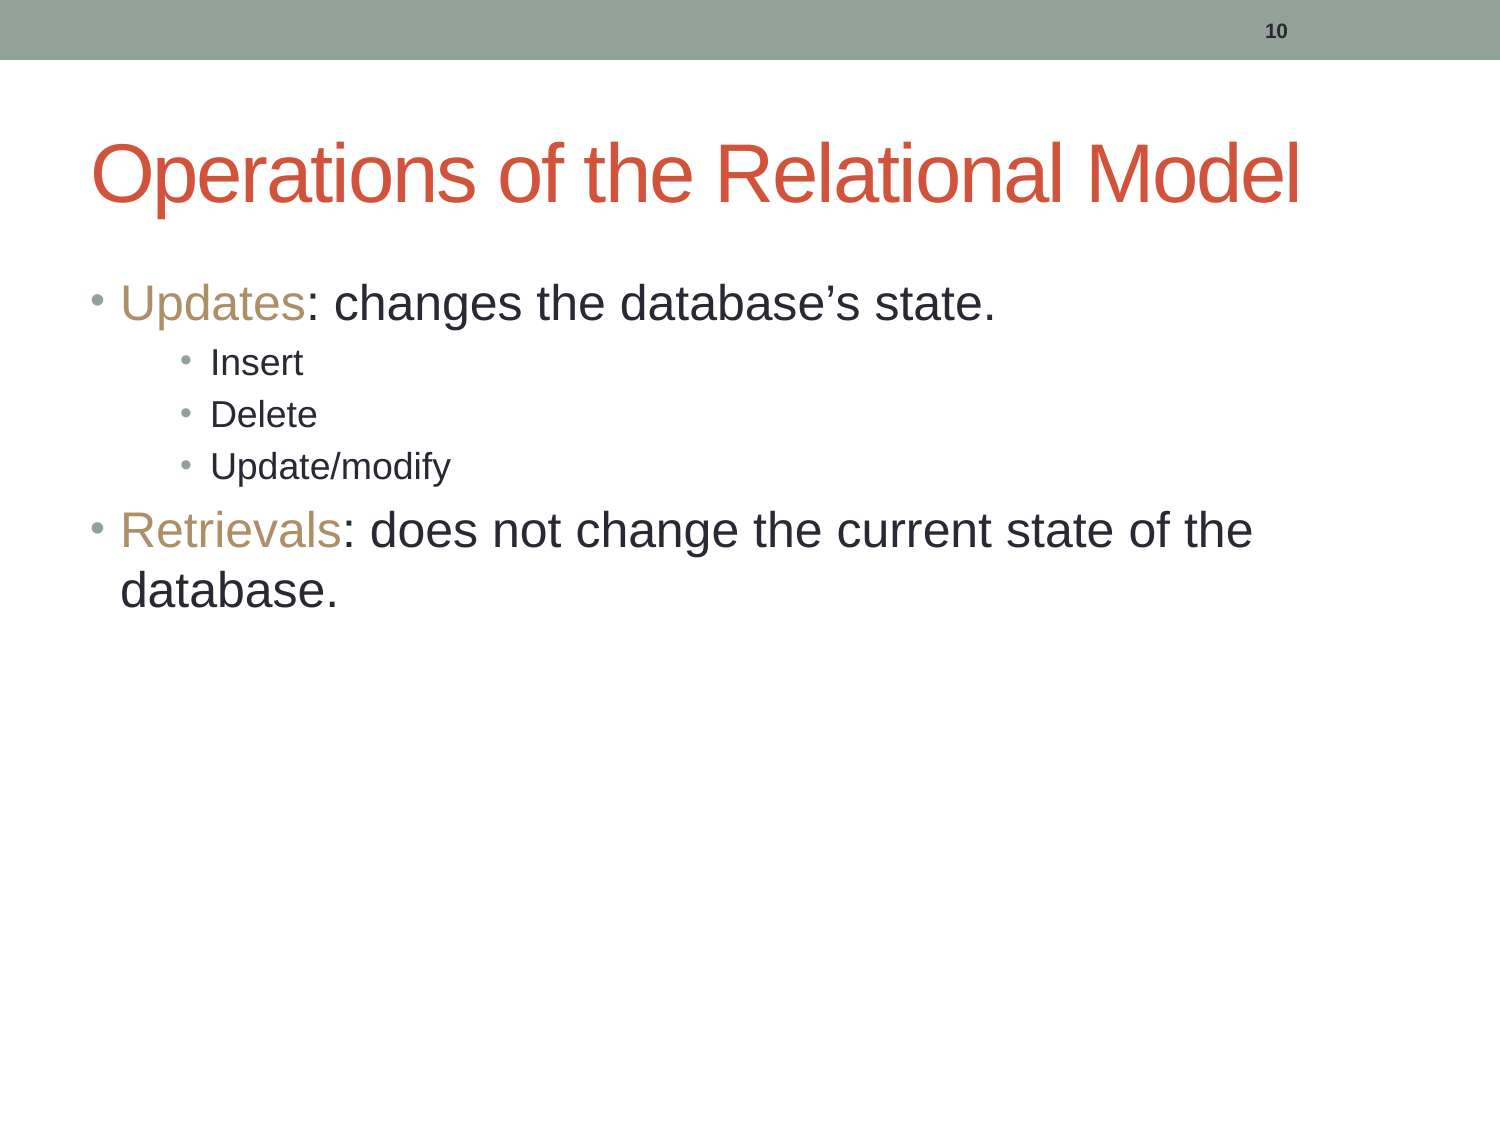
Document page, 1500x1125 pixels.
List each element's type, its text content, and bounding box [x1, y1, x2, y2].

list Updates: changes the database’s state. Insert Delete Update/modify Retrievals: does not change the current state of the database. [75, 262, 1425, 1063]
title Operations of the Relational Model [75, 87, 1425, 250]
slide_number 10 [1250, 3, 1425, 57]
